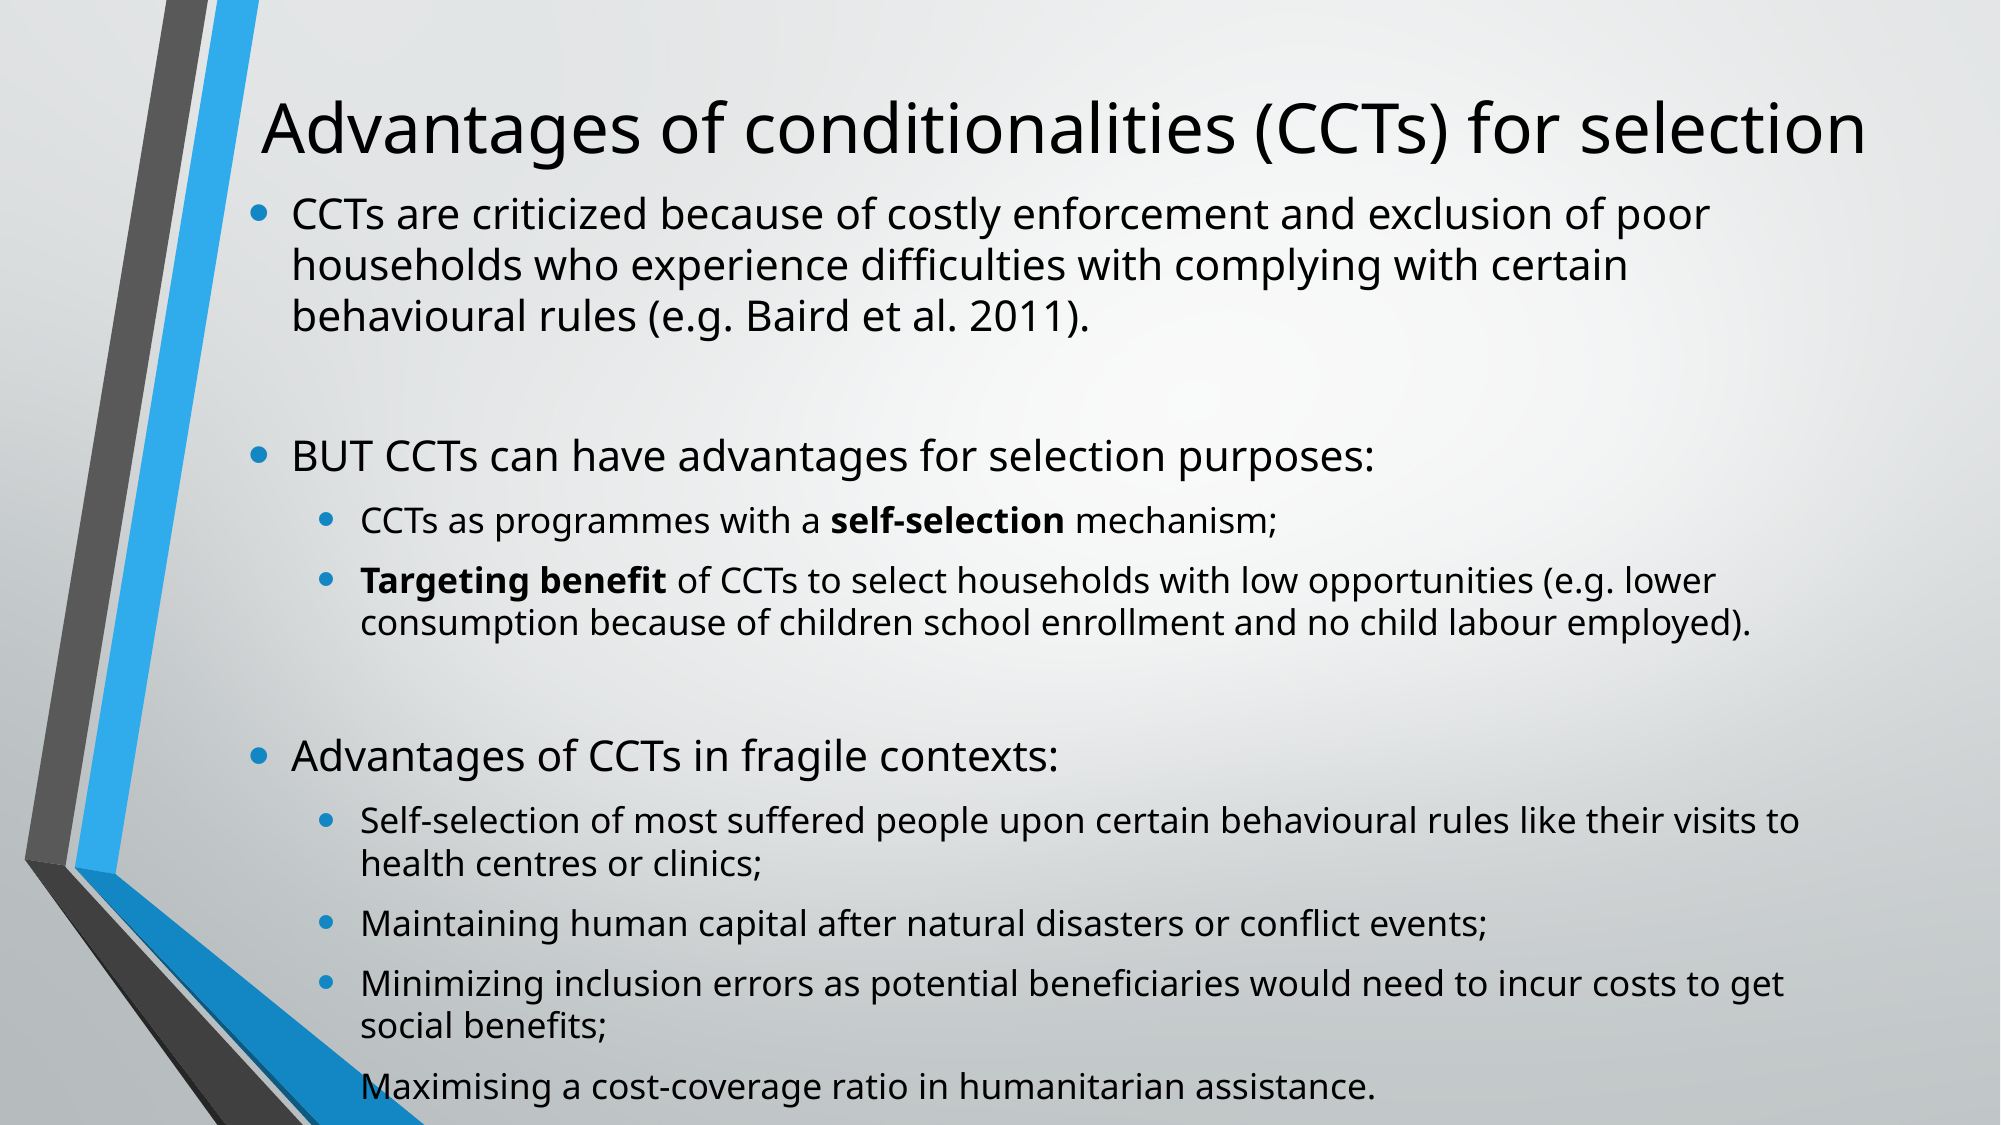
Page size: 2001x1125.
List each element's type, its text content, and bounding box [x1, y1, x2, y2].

list CCTs are criticized because of costly enforcement and exclusion of poor households who experience difficulties with complying with certain behavioural rules (e.g. Baird et al. 2011). BUT CCTs can have advantages for selection purposes: CCTs as programmes with a self-selection mechanism; Targeting benefit of CCTs to select households with low opportunities (e.g. lower consumption because of children school enrollment and no child labour employed). Advantages of CCTs in fragile contexts: Self-selection of most suffered people upon certain behavioural rules like their visits to health centres or clinics; Maintaining human capital after natural disasters or conflict events; Minimizing inclusion errors as potential beneficiaries would need to incur costs to get social benefits; Maximising a cost-coverage ratio in humanitarian assistance. [233, 177, 1850, 1117]
title Advantages of conditionalities (CCTs) for selection [243, 36, 1887, 216]
